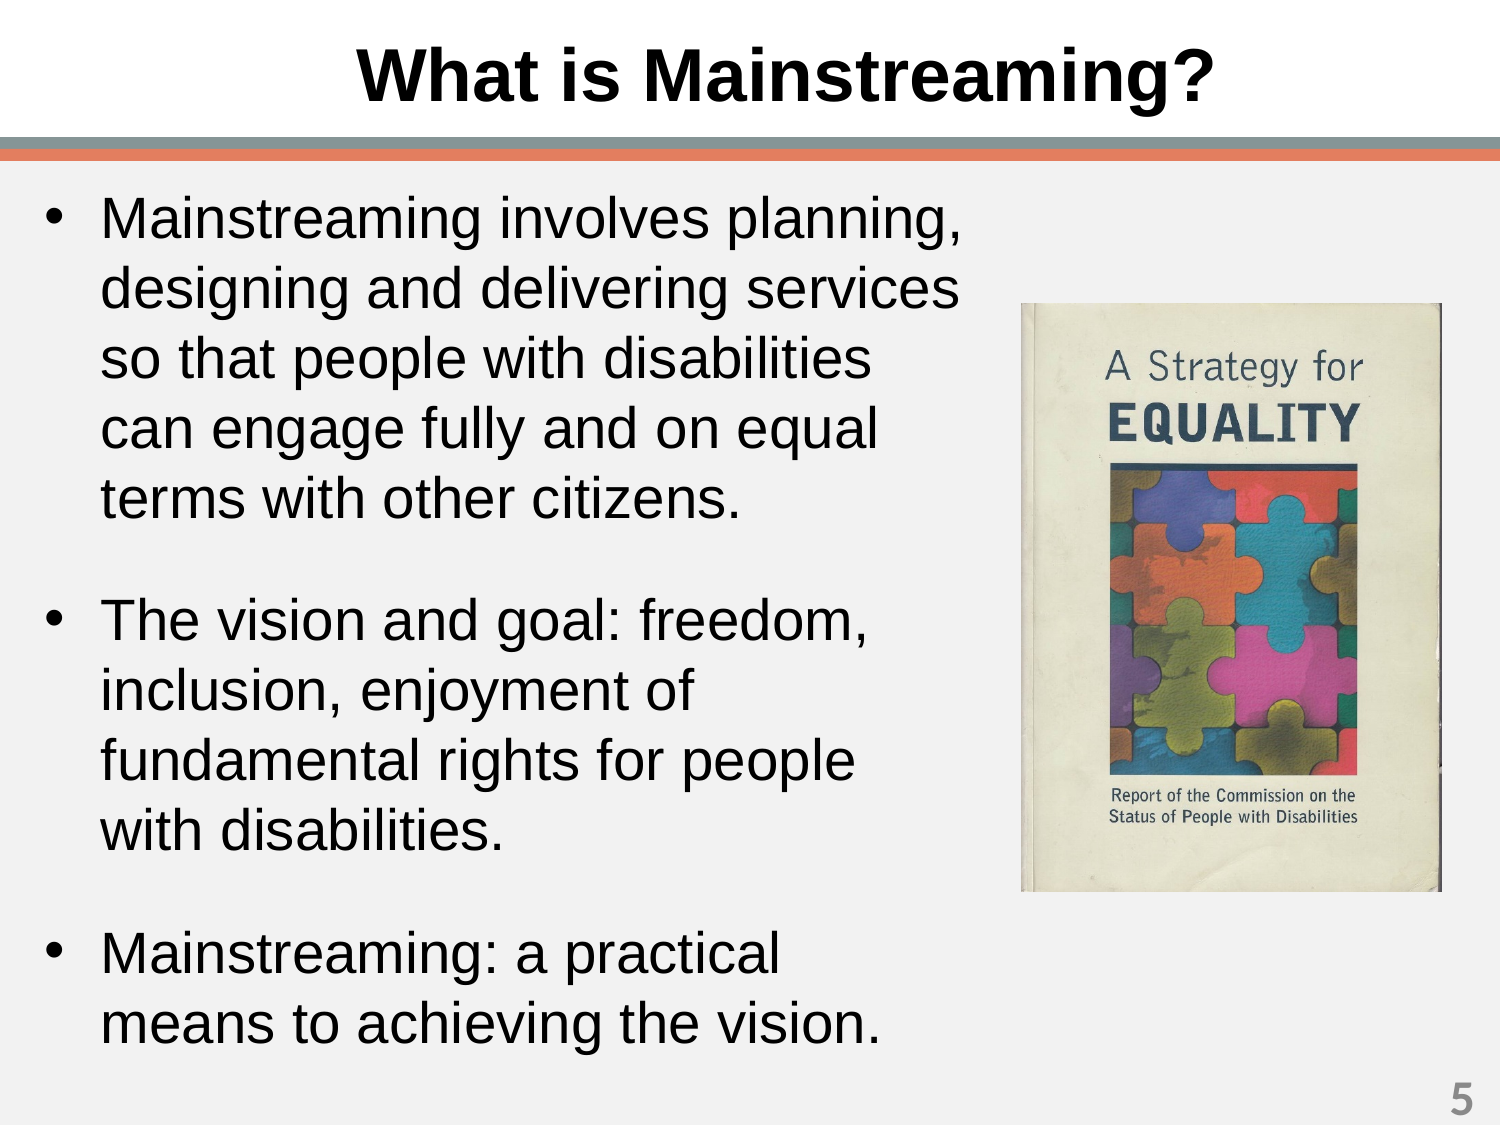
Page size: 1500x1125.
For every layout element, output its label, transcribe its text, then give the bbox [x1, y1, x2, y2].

title What is Mainstreaming? [112, 12, 1463, 131]
list Mainstreaming involves planning, designing and delivering services so that people with disabilities can engage fully and on equal terms with other citizens. The vision and goal: freedom, inclusion, enjoyment of fundamental rights for people with disabilities. Mainstreaming: a practical means to achieving the vision. [29, 172, 989, 1084]
picture [1021, 303, 1442, 892]
slide_number 4 [1139, 1065, 1490, 1125]
